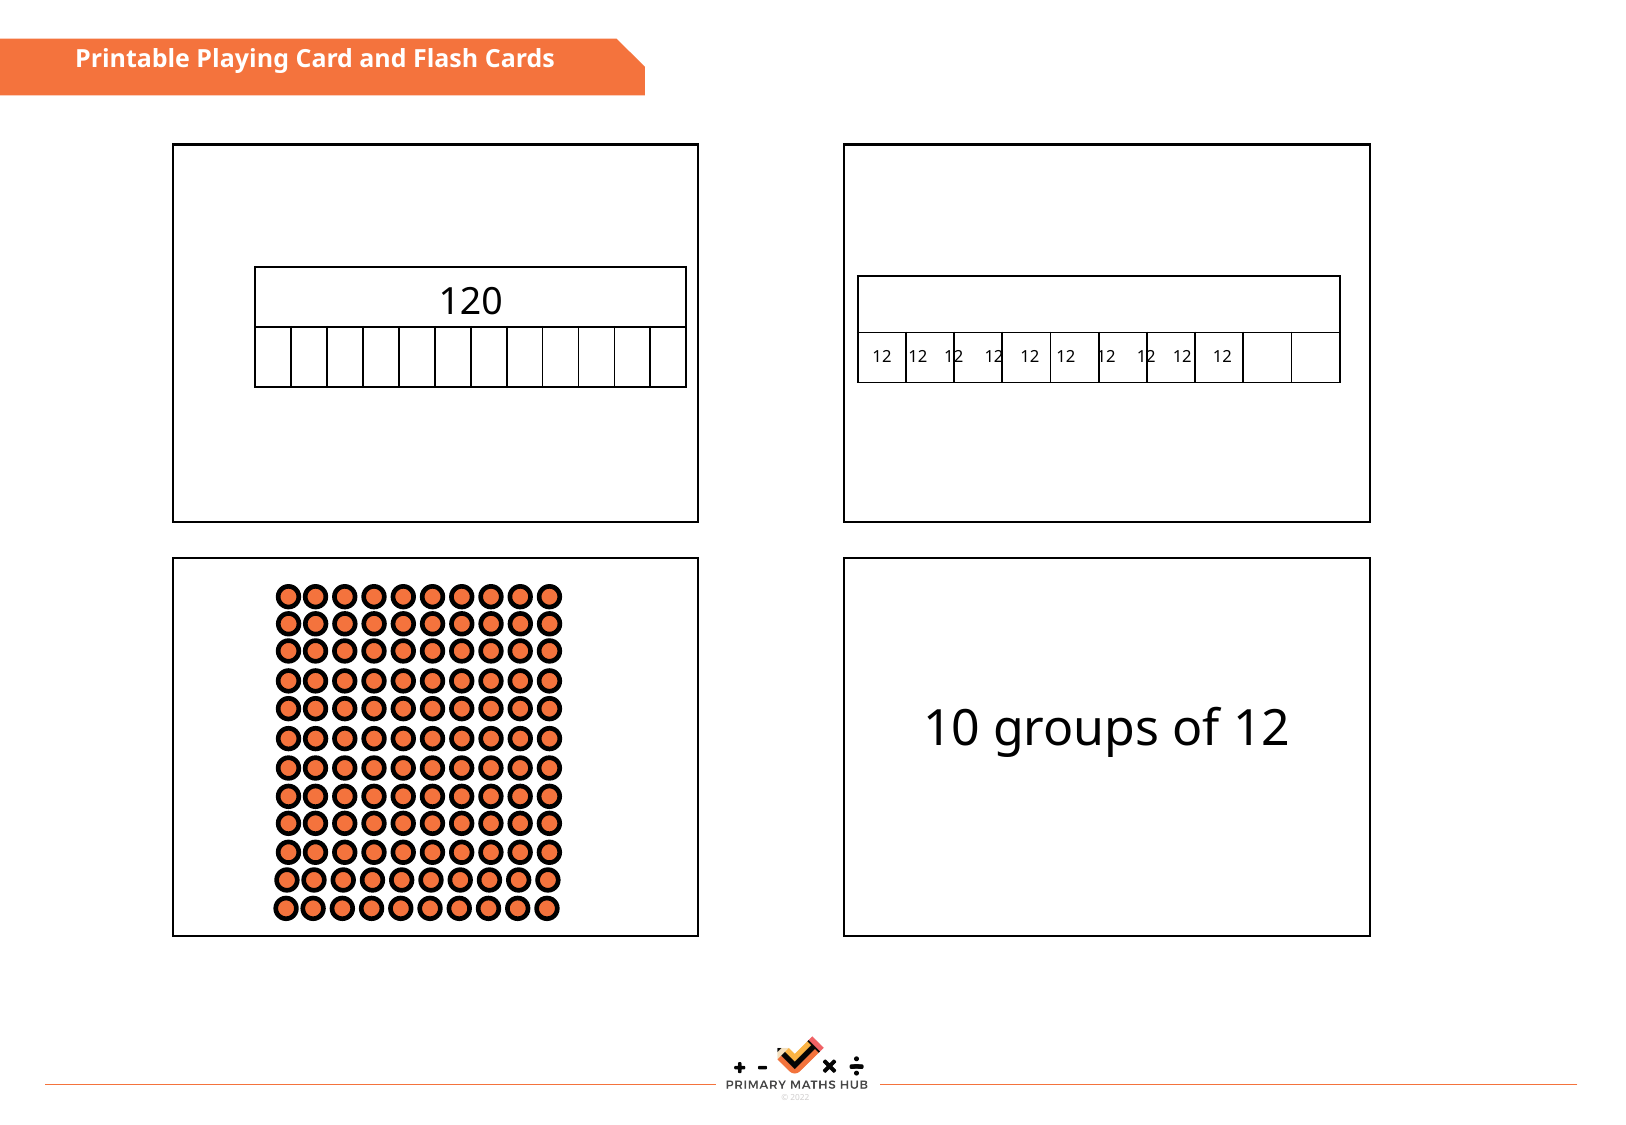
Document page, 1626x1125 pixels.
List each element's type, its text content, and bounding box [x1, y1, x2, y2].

text_box [450, 784, 474, 808]
text_box [277, 784, 300, 808]
text_box [391, 727, 415, 750]
text_box [391, 811, 415, 835]
table_cell [1244, 373, 1291, 382]
table_cell [1292, 373, 1339, 382]
text_box [536, 868, 560, 892]
text_box [843, 557, 1371, 937]
table_cell [364, 328, 398, 386]
text_box [333, 727, 357, 750]
text_box [274, 897, 298, 920]
table_cell [328, 328, 362, 386]
table_cell [955, 373, 1001, 382]
text_box [421, 585, 444, 609]
table_cell [436, 328, 470, 386]
text_box [304, 639, 327, 663]
text_box [391, 756, 415, 780]
text_box [538, 639, 561, 663]
text_box [508, 697, 532, 721]
text_box [538, 811, 561, 835]
text_box [277, 756, 300, 780]
text_box [421, 756, 444, 780]
table_cell [907, 333, 953, 337]
text_box [450, 639, 474, 663]
text_box [450, 612, 474, 636]
text_box [304, 811, 327, 835]
text_box [538, 727, 561, 750]
text_box [301, 897, 325, 920]
text_box 12 12 12 12 12 12 12 12 12 12 [857, 337, 1383, 373]
table_cell [579, 328, 614, 386]
text_box © 2022 [720, 1084, 870, 1110]
table_cell [1100, 373, 1146, 382]
text_box [362, 612, 386, 636]
table_cell [1244, 333, 1291, 337]
text_box [450, 840, 474, 864]
text_box [508, 756, 532, 780]
text_box [361, 868, 384, 892]
text_box [362, 639, 386, 663]
text_box [538, 784, 561, 808]
text_box [362, 784, 386, 808]
text_box [479, 697, 503, 721]
table_cell [955, 333, 1001, 337]
text_box [447, 897, 471, 920]
table_cell [1100, 333, 1146, 337]
text_box [478, 868, 501, 892]
table_cell [859, 333, 905, 337]
table_cell [400, 328, 434, 386]
text_box [508, 811, 532, 835]
text_box [477, 897, 500, 920]
text_box [333, 697, 357, 721]
table_cell [1148, 373, 1194, 382]
table_cell [651, 328, 685, 386]
text_box [450, 669, 474, 693]
text_box [304, 840, 327, 864]
text_box [508, 585, 532, 609]
text_box [508, 840, 532, 864]
table_cell [256, 328, 290, 386]
text_box [391, 612, 415, 636]
text_box [391, 697, 415, 721]
text_box [362, 669, 386, 693]
text_box [506, 897, 530, 920]
text_box [421, 639, 444, 663]
text_box [333, 811, 357, 835]
table_cell [472, 328, 506, 386]
text_box [277, 811, 300, 835]
text_box [479, 811, 503, 835]
text_box [538, 756, 561, 780]
text_box [535, 897, 559, 920]
table_cell [543, 328, 578, 386]
text_box [843, 143, 1371, 523]
table_cell [1003, 333, 1050, 337]
text_box [479, 756, 503, 780]
table_header [859, 277, 1339, 332]
text_box [508, 669, 532, 693]
text_box [390, 868, 414, 892]
table_cell [1196, 373, 1242, 382]
text_box [391, 585, 415, 609]
text_box [450, 727, 474, 750]
text_box [479, 585, 503, 609]
text_box [304, 612, 328, 636]
table_cell [1003, 373, 1050, 382]
text_box [362, 756, 386, 780]
text_box [360, 897, 383, 920]
text_box [304, 784, 327, 808]
table_cell [1051, 333, 1098, 337]
text_box [538, 612, 561, 636]
text_box [304, 697, 327, 721]
text_box [331, 868, 355, 892]
text_box [508, 727, 532, 750]
text_box [421, 669, 444, 693]
text_box [333, 585, 357, 609]
text_box [333, 669, 357, 693]
table_cell [1148, 333, 1194, 337]
text_box [277, 585, 300, 609]
text_box [362, 727, 386, 750]
text_box [450, 585, 474, 609]
text_box [304, 585, 327, 609]
text_box [277, 727, 300, 750]
text_box [421, 697, 444, 721]
table_cell [1196, 333, 1242, 337]
table_cell [615, 328, 649, 386]
text_box [172, 557, 699, 937]
text_box [275, 868, 299, 892]
table_header 120 [256, 268, 685, 326]
text_box [448, 868, 472, 892]
text_box [421, 840, 444, 864]
text_box [538, 585, 561, 609]
text_box 10 groups of 12 [844, 688, 1370, 763]
text_box [333, 784, 357, 808]
text_box [450, 697, 474, 721]
text_box [172, 143, 699, 523]
text_box [507, 868, 531, 892]
text_box [391, 639, 415, 663]
text_box [391, 784, 415, 808]
table_cell [292, 328, 326, 386]
text_box [333, 840, 357, 864]
text_box [538, 840, 561, 864]
picture [722, 1034, 872, 1094]
text_box [389, 897, 413, 920]
table_cell [1292, 333, 1339, 337]
text_box [362, 585, 386, 609]
text_box [508, 612, 532, 636]
text_box [277, 669, 300, 693]
text_box [479, 669, 503, 693]
text_box [421, 727, 444, 750]
text_box [479, 727, 503, 750]
text_box [508, 784, 532, 808]
text_box [277, 639, 300, 663]
text_box [450, 756, 474, 780]
text_box [333, 612, 357, 636]
text_box [362, 811, 386, 835]
text_box [538, 669, 561, 693]
table_cell [907, 373, 953, 382]
text_box [362, 697, 386, 721]
text_box [362, 840, 386, 864]
text_box [333, 756, 357, 780]
text_box [479, 612, 503, 636]
text_box [304, 727, 327, 750]
text_box [538, 697, 561, 721]
text_box [302, 868, 326, 892]
text_box [421, 811, 444, 835]
text_box [479, 784, 503, 808]
text_box [450, 811, 474, 835]
text_box [418, 897, 442, 920]
text_box [391, 840, 415, 864]
text_box Printable Playing Card and Flash Cards [0, 37, 646, 97]
text_box [304, 669, 327, 693]
text_box [421, 784, 444, 808]
text_box [479, 840, 503, 864]
text_box [421, 612, 444, 636]
text_box [479, 639, 503, 663]
text_box [330, 897, 354, 920]
text_box [304, 756, 327, 780]
text_box [391, 669, 415, 693]
text_box [277, 697, 300, 721]
text_box [277, 840, 300, 864]
table_cell [1051, 373, 1098, 382]
text_box [508, 639, 532, 663]
table_cell [508, 328, 542, 386]
text_box [419, 868, 443, 892]
text_box [277, 612, 300, 636]
table_cell [859, 373, 905, 382]
text_box [333, 639, 357, 663]
